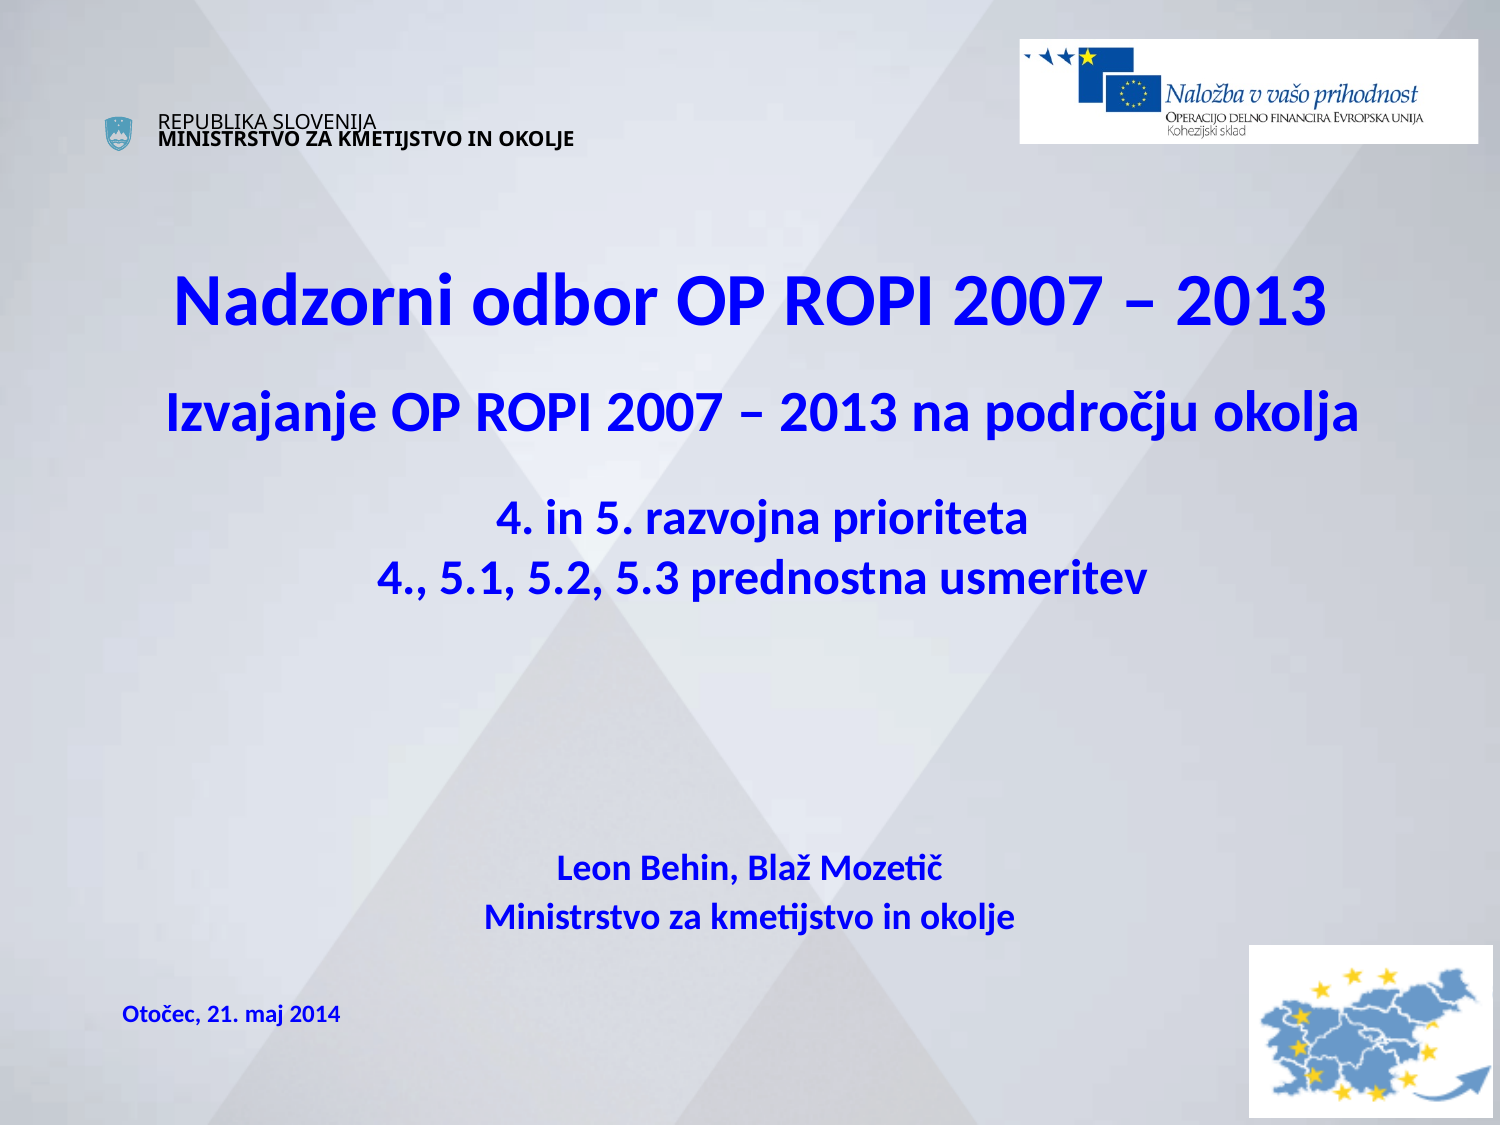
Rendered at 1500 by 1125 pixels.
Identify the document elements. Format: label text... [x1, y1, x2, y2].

text_box Nadzorni odbor OP ROPI 2007 – 2013 [63, 260, 1440, 418]
text_box Leon Behin, Blaž Mozetič Ministrstvo za kmetijstvo in okolje [374, 844, 1125, 944]
picture [0, 0, 1500, 1125]
footer Otočec, 21. maj 2014 [107, 982, 1243, 1043]
list Izvajanje OP ROPI 2007 – 2013 na področju okolja 4. in 5. razvojna prioriteta 4., 5.1, 5.2, 5.3 prednostna usmeritev [75, 379, 1451, 765]
